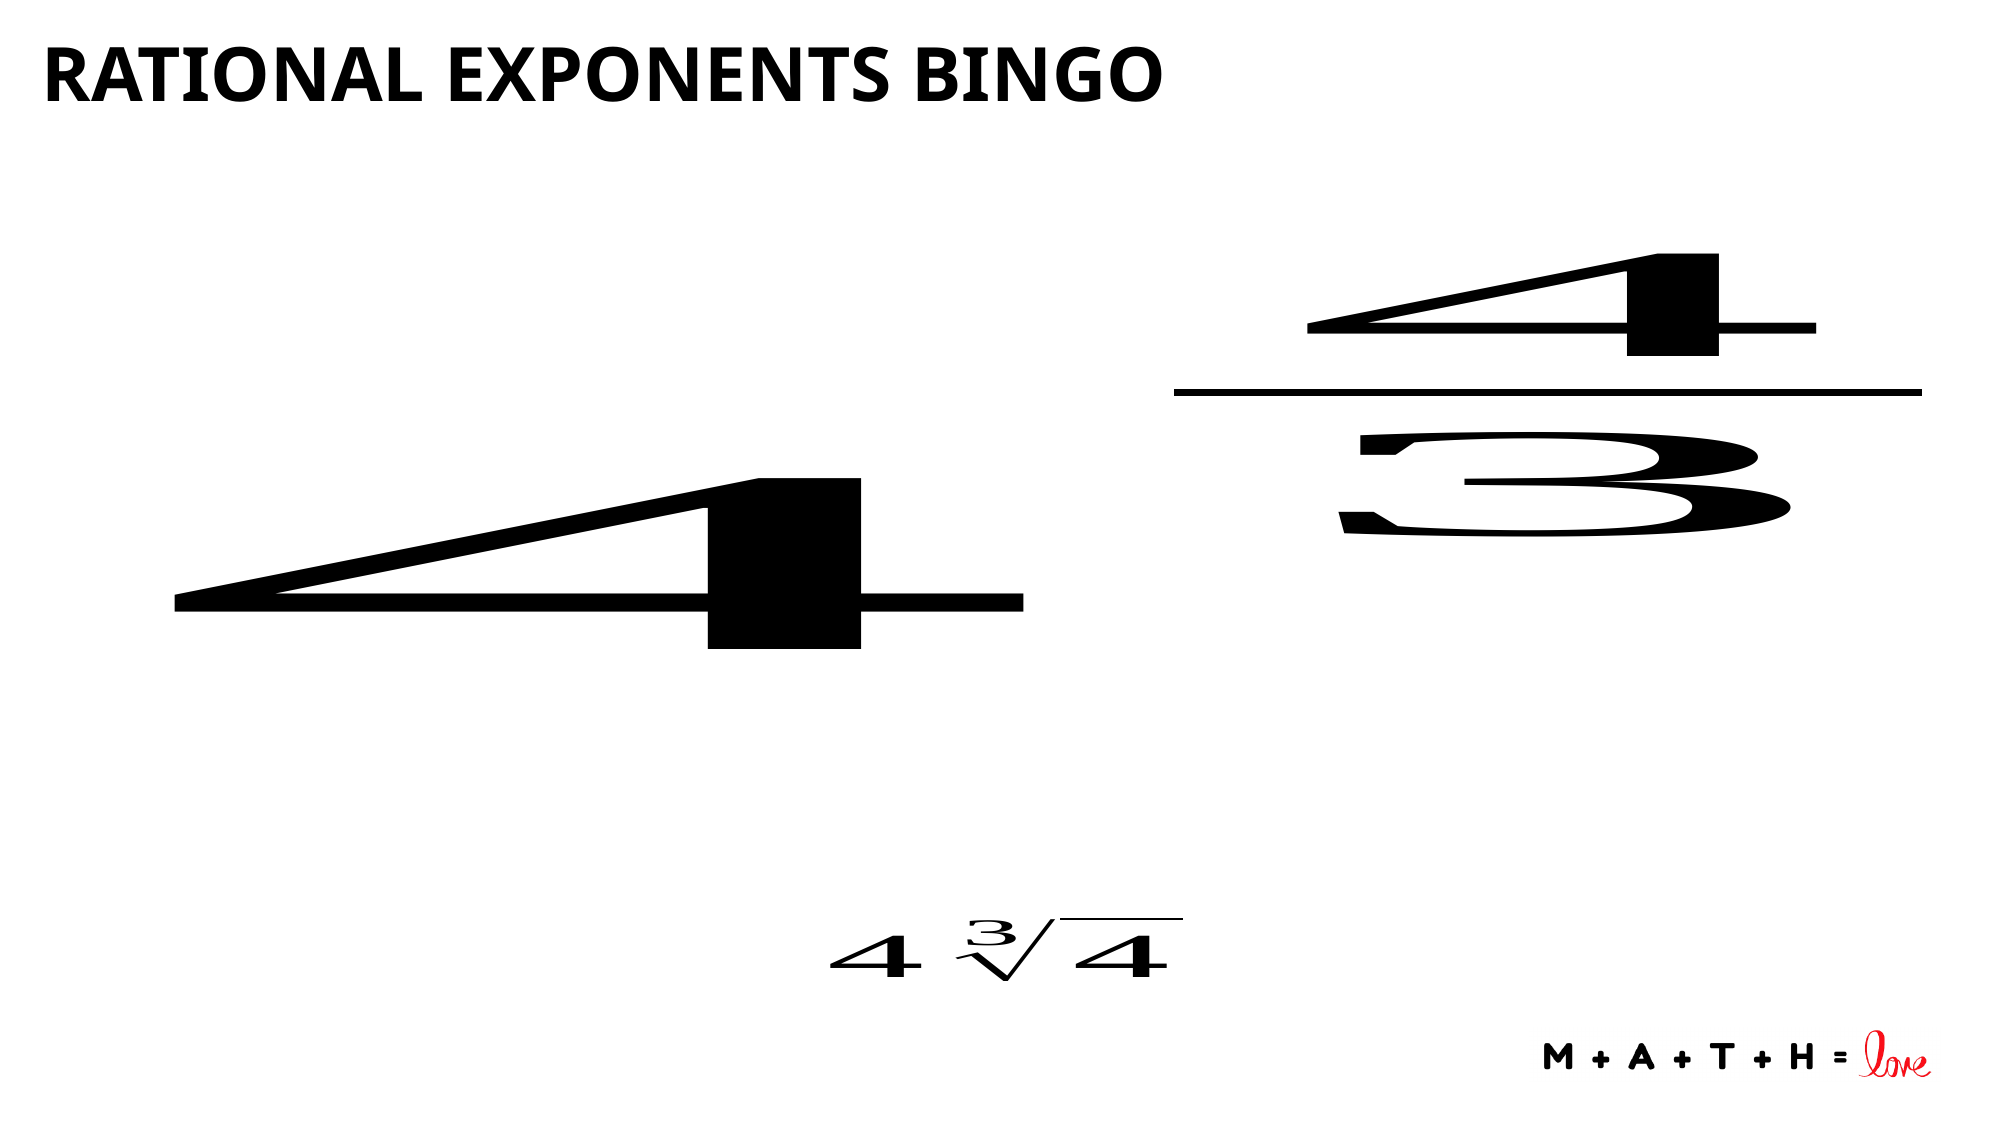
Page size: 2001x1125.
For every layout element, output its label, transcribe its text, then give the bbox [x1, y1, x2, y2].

text_box RATIONAL EXPONENTS BINGO [27, 18, 1323, 124]
picture [1528, 1026, 1941, 1082]
